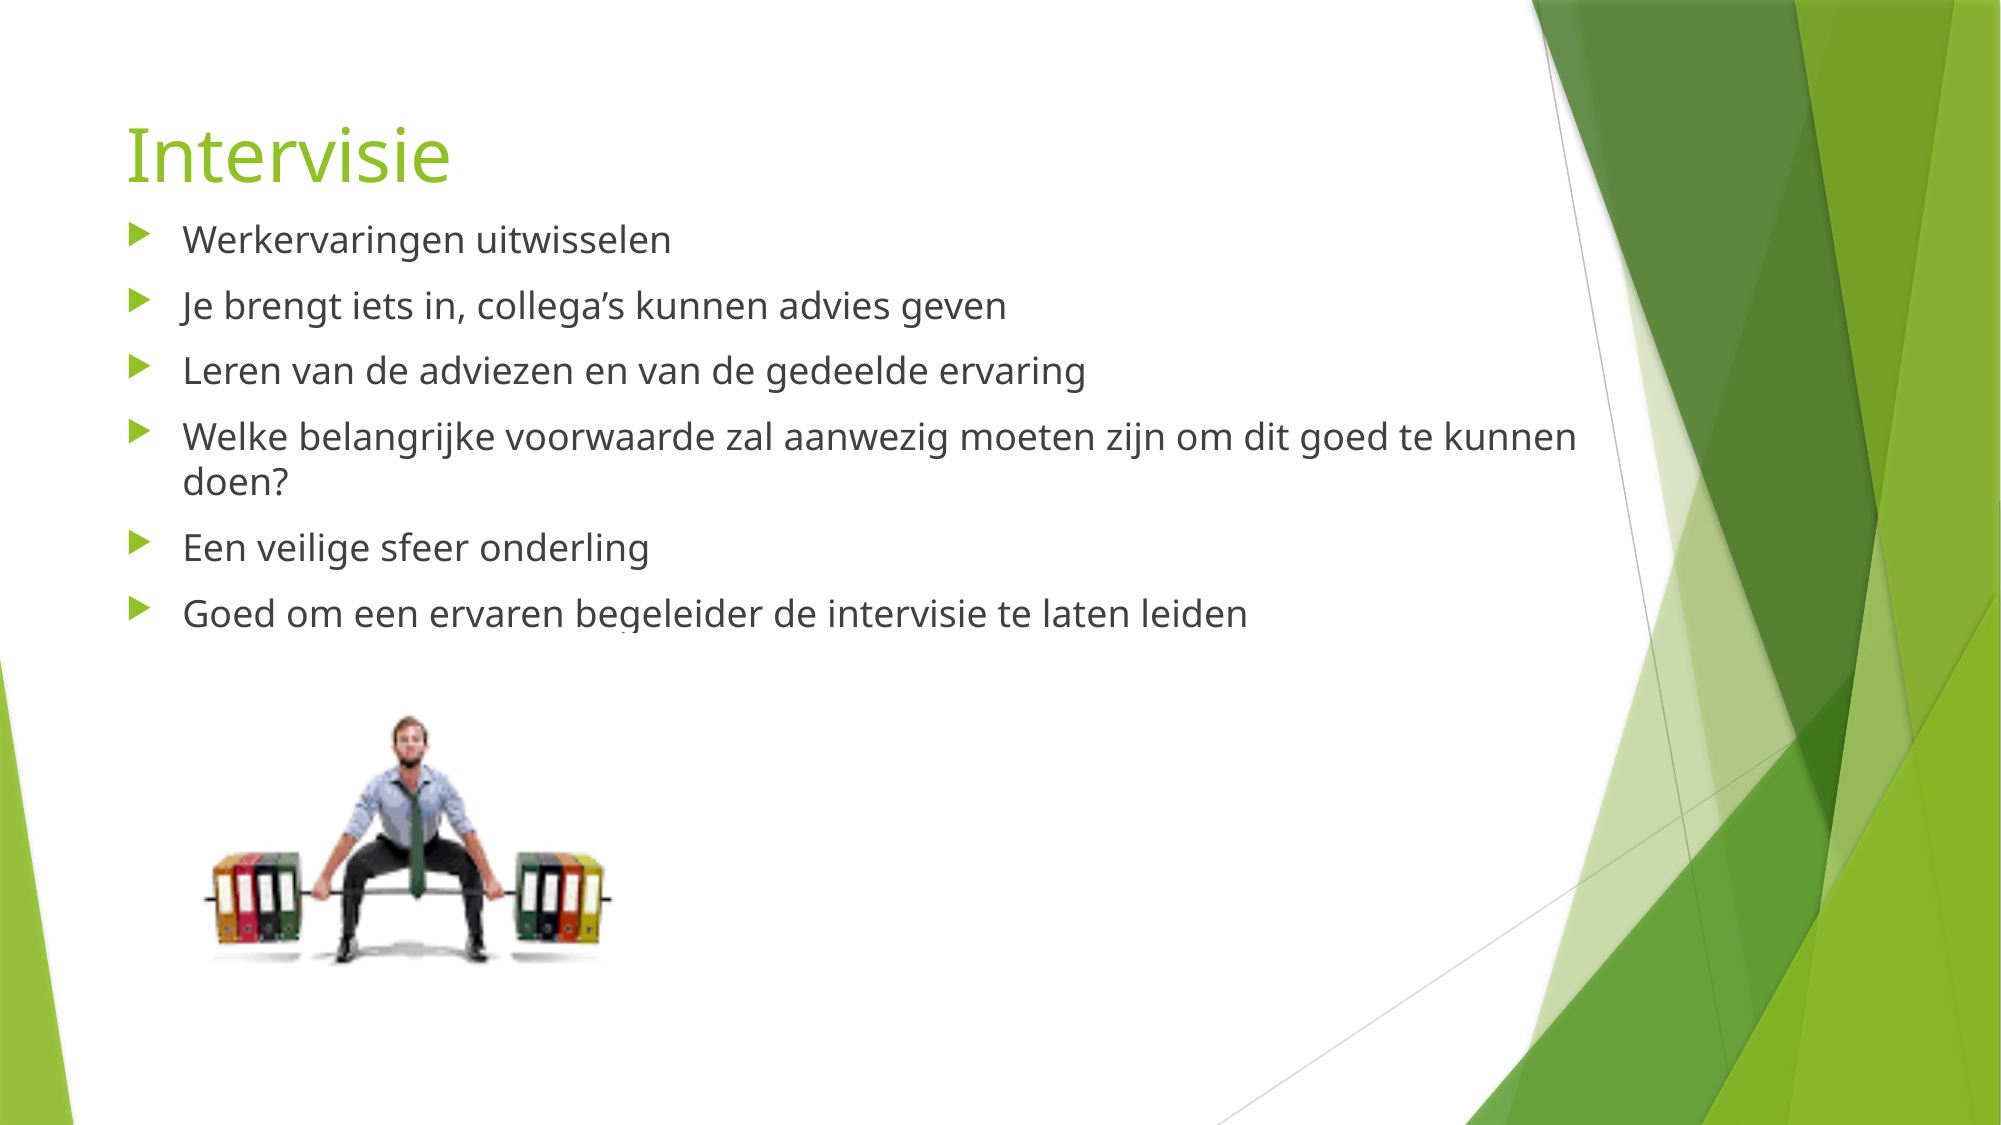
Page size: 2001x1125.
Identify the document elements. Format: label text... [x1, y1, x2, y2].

list Werkervaringen uitwisselen Je brengt iets in, collega’s kunnen advies geven Leren van de adviezen en van de gedeelde ervaring Welke belangrijke voorwaarde zal aanwezig moeten zijn om dit goed te kunnen doen? Een veilige sfeer onderling Goed om een ervaren begeleider de intervisie te laten leiden [111, 208, 1689, 845]
picture [153, 632, 693, 1058]
title Intervisie [111, 99, 1522, 208]
